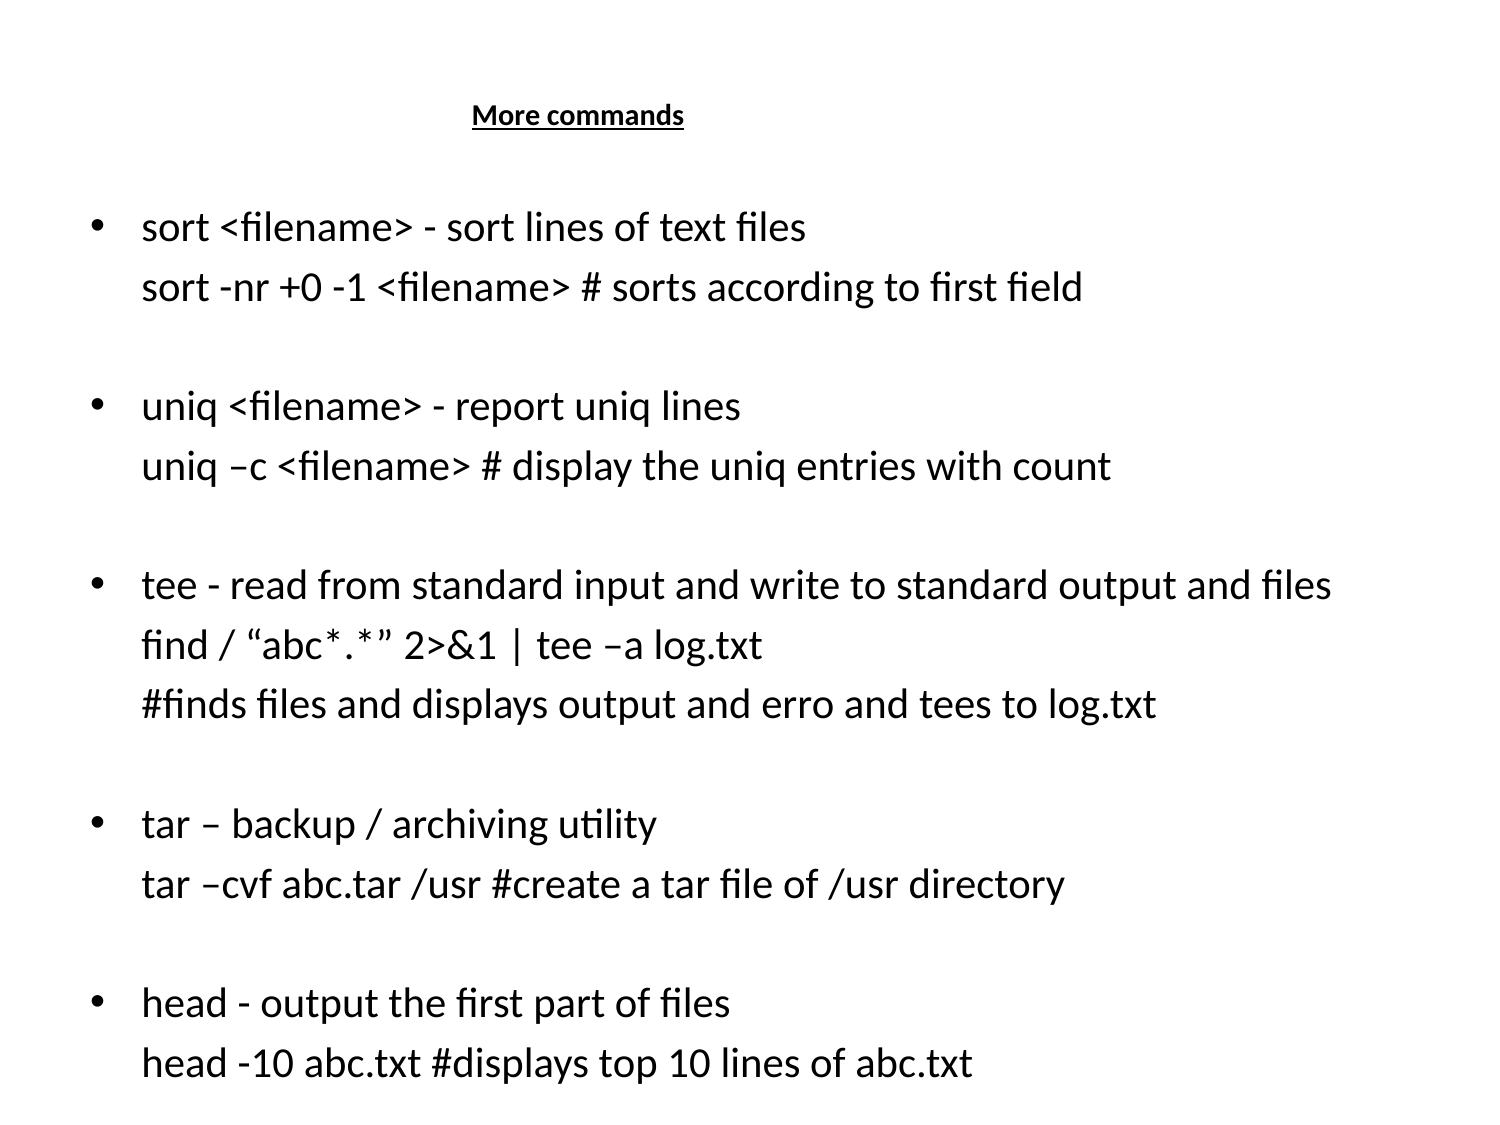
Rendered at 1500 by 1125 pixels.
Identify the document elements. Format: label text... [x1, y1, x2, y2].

title More commands [75, 87, 1088, 131]
list sort <filename> - sort lines of text files sort -nr +0 -1 <filename> # sorts according to first field uniq <filename> - report uniq lines uniq –c <filename> # display the uniq entries with count tee - read from standard input and write to standard output and files find / “abc*.*” 2>&1 | tee –a log.txt #finds files and displays output and erro and tees to log.txt tar – backup / archiving utility tar –cvf abc.tar /usr #create a tar file of /usr directory head - output the first part of files head -10 abc.txt #displays top 10 lines of abc.txt [75, 131, 1475, 1100]
